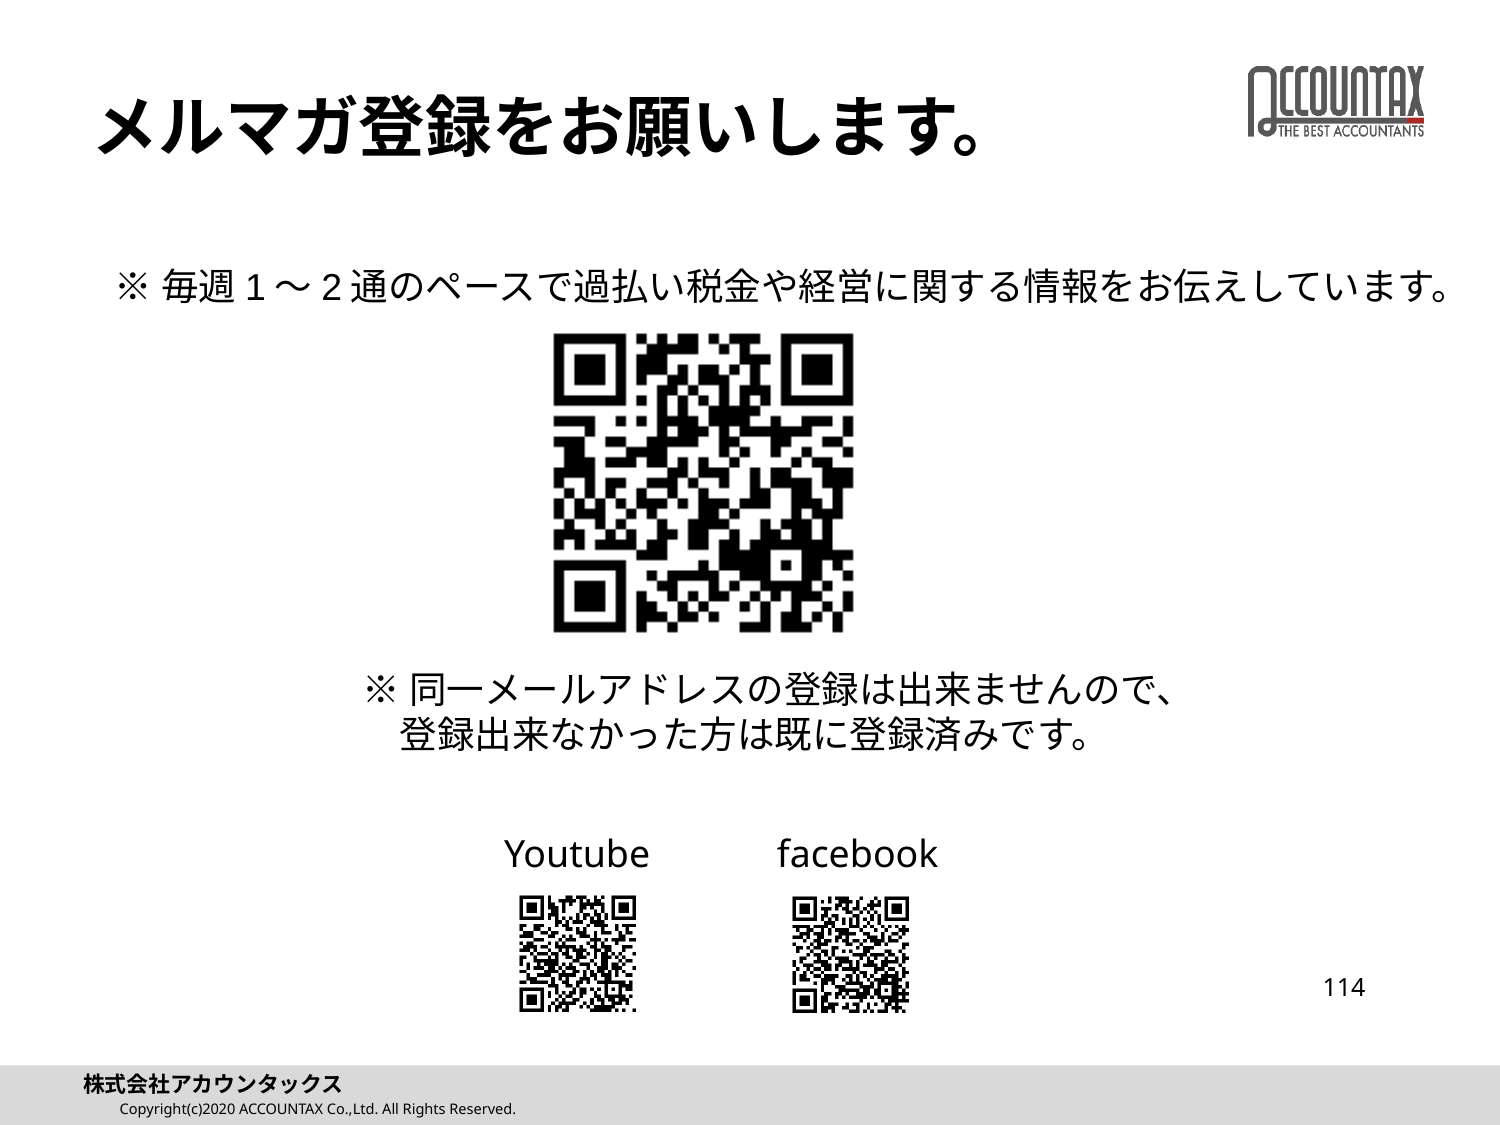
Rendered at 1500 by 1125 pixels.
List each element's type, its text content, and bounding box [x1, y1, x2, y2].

slide_number 114 [1266, 964, 1422, 1017]
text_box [760, 822, 956, 1028]
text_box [486, 822, 668, 1026]
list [513, 293, 895, 675]
text_box ※同一メールアドレスの登録は出来ませんので、 登録出来なかった方は既に登録済みです。 [347, 658, 1210, 764]
text_box ※毎週1～2通のペースで過払い税金や経営に関する情報をお伝えしています。 [99, 255, 1485, 316]
picture [1248, 66, 1424, 137]
title メルマガ登録をお願いします。 [76, 31, 1247, 219]
